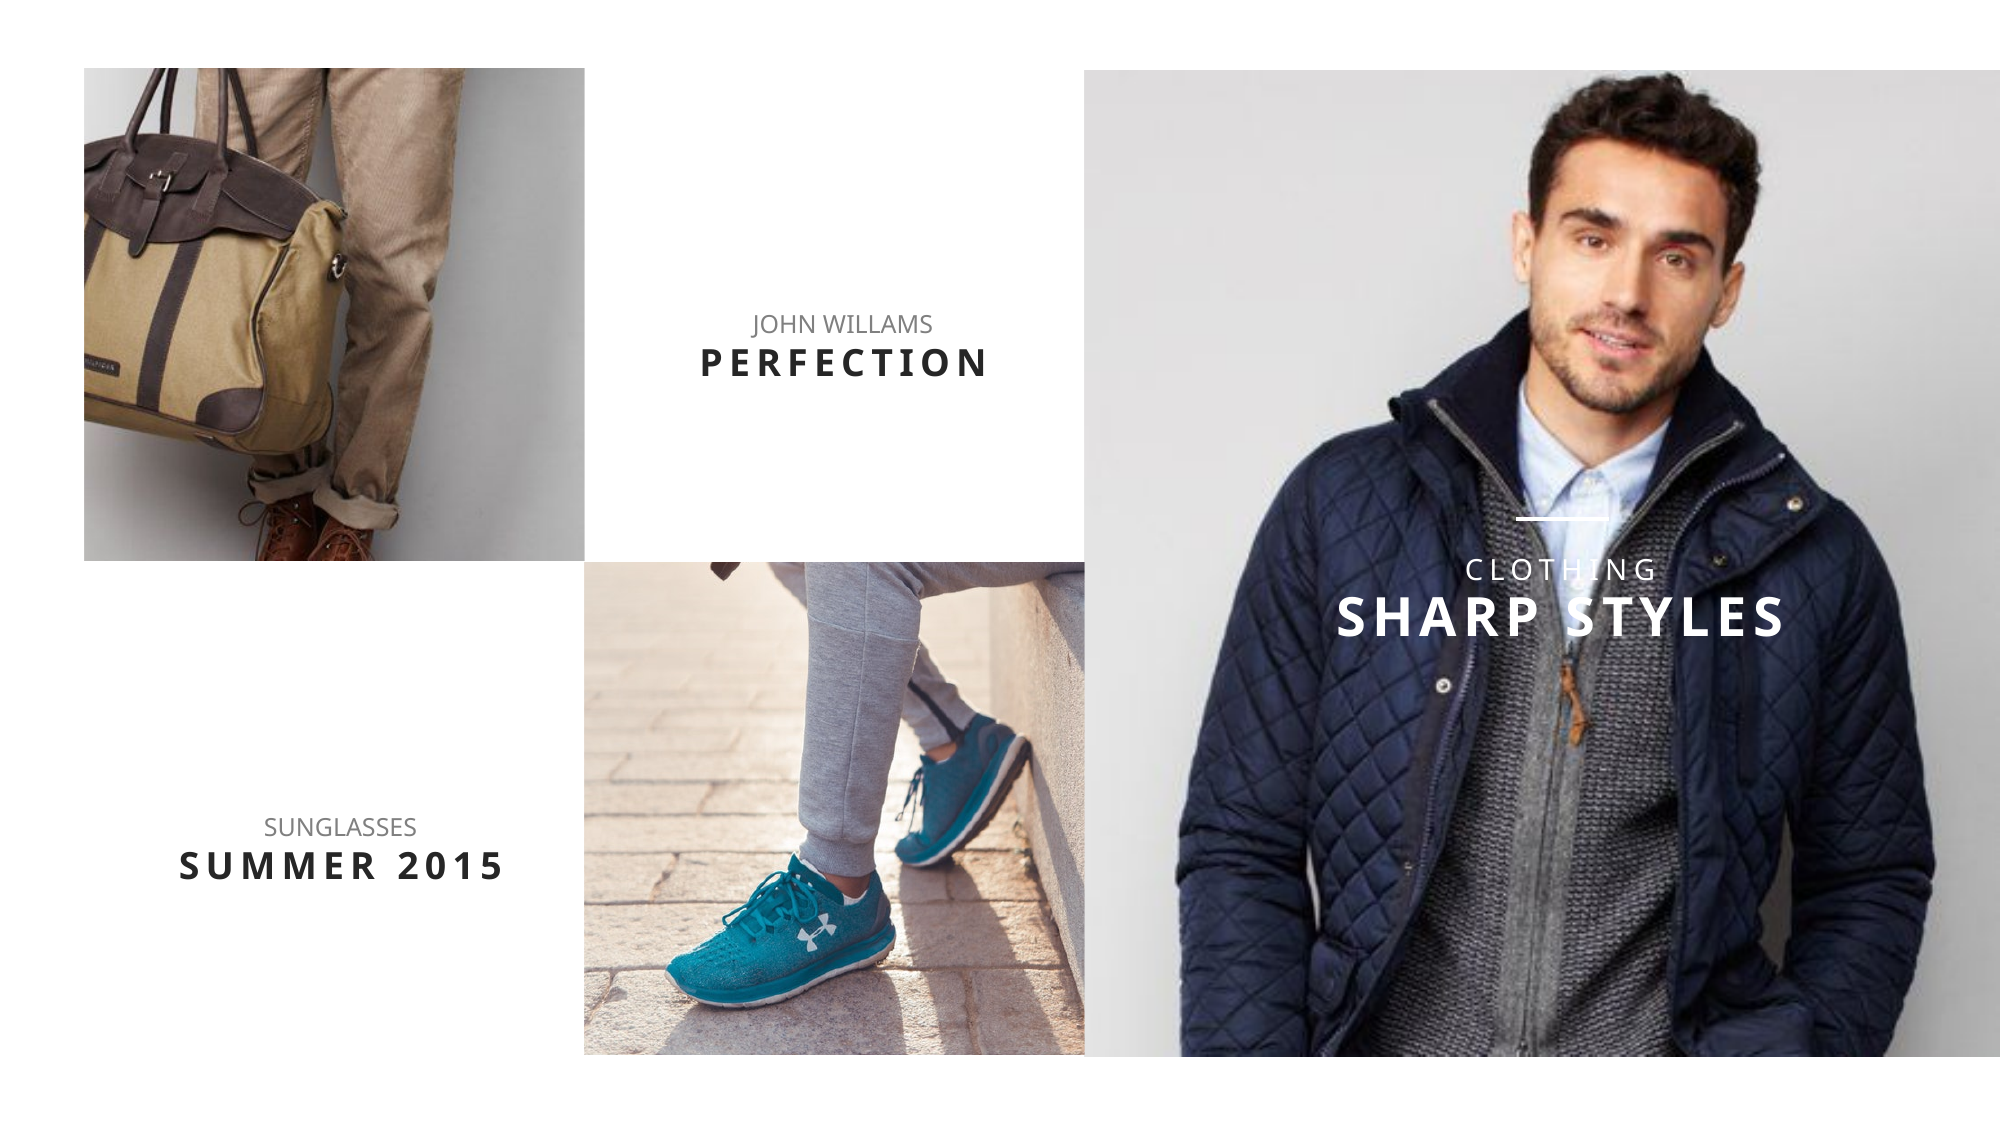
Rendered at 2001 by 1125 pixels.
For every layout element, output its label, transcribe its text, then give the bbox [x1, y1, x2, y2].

picture [84, 68, 585, 561]
picture [584, 70, 2000, 1057]
text_box SUNGLASSES SUMMER 2015 [123, 788, 558, 895]
text_box JOHN WILLAMS PERFECTION [661, 284, 1025, 392]
